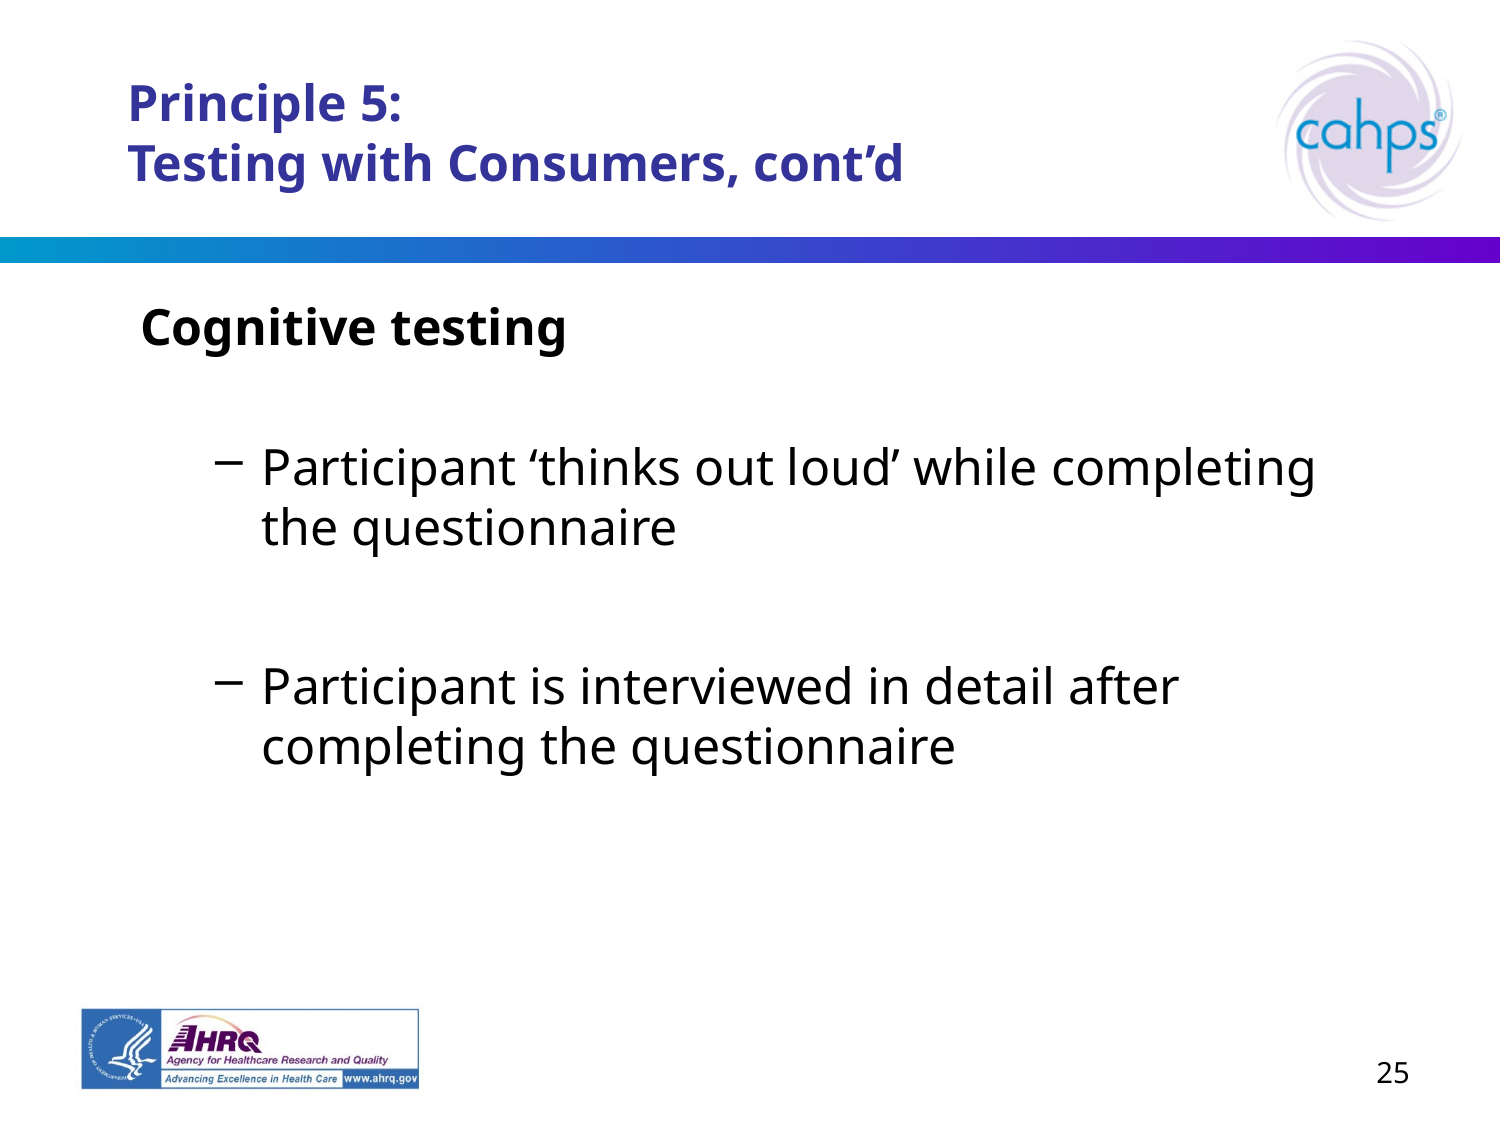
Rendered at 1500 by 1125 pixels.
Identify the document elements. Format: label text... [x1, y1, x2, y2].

picture [75, 1003, 425, 1096]
slide_number 25 [1074, 1046, 1426, 1125]
title Principle 5: Testing with Consumers, cont’d [112, 37, 1301, 226]
text_box [800, 275, 1500, 1000]
list Cognitive testing Participant ‘thinks out loud’ while completing the questionnaire Participant is interviewed in detail after completing the questionnaire [124, 287, 800, 963]
picture [1301, 37, 1463, 225]
